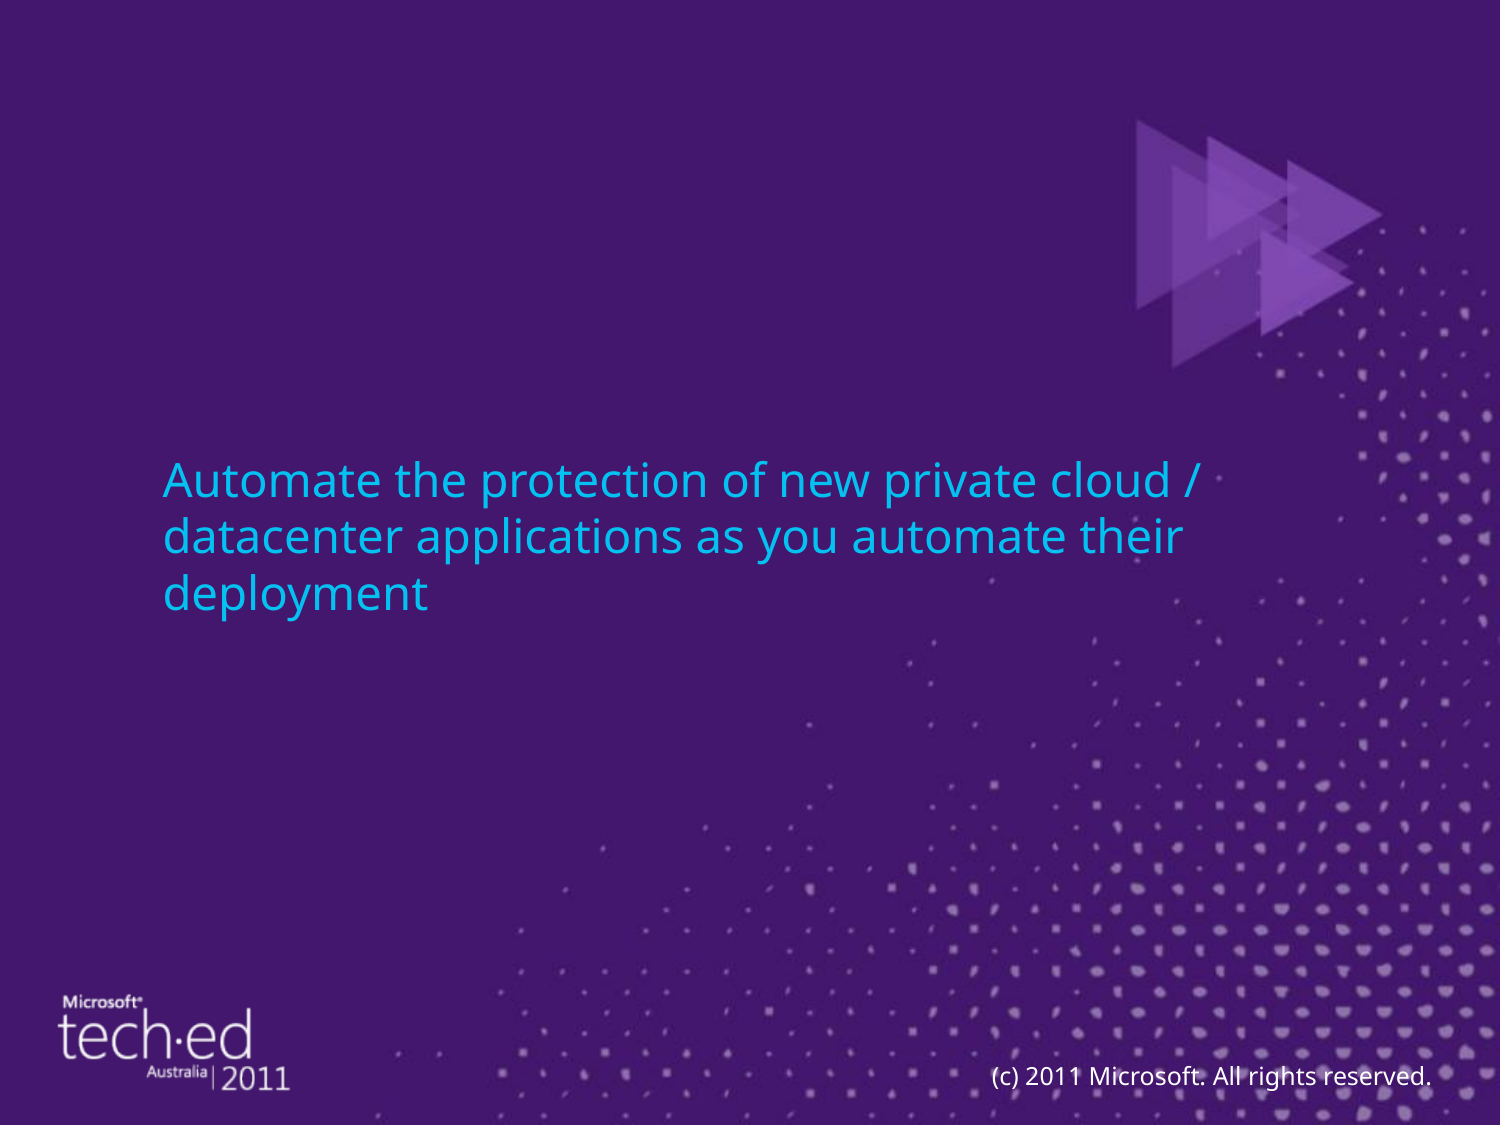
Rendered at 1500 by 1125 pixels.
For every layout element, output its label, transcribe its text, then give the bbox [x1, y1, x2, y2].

footer (c) 2011 Microsoft. All rights reserved. [975, 1045, 1450, 1106]
picture [0, 0, 1500, 1125]
title Automate the protection of new private cloud / datacenter applications as you automate their deployment [147, 441, 1404, 629]
